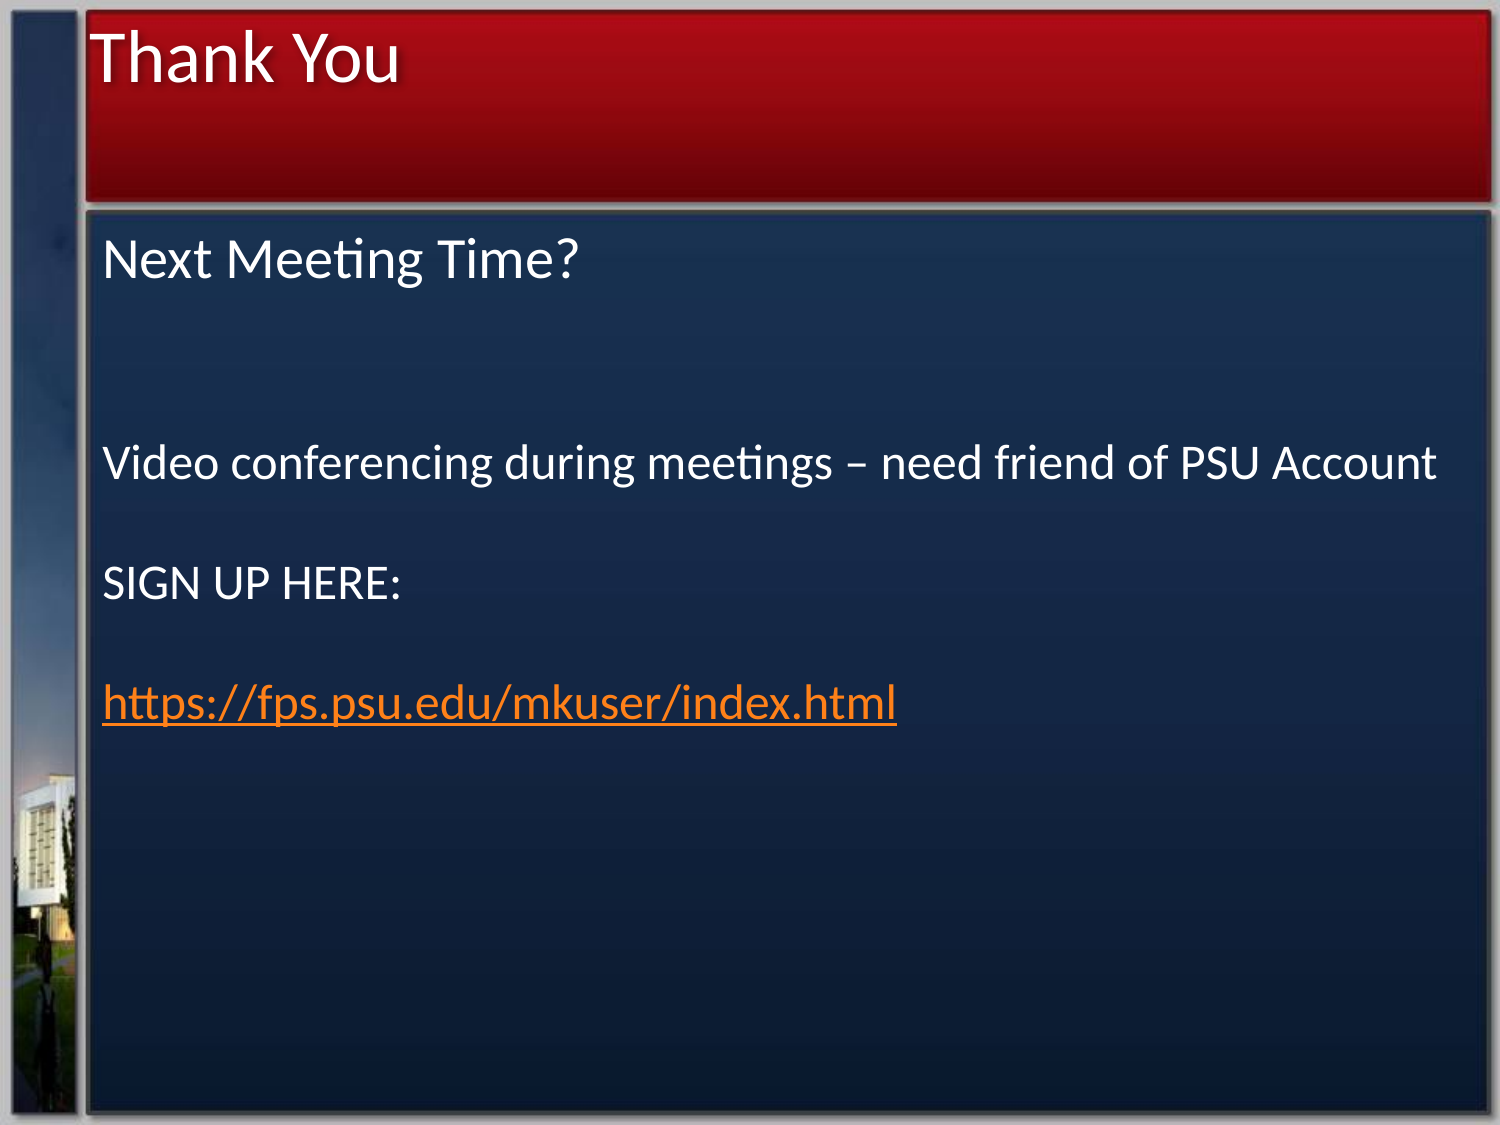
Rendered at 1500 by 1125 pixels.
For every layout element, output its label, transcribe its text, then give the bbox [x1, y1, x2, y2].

text_box Next Meeting Time? Video conferencing during meetings – need friend of PSU Account SIGN UP HERE: https://fps.psu.edu/mkuser/index.html [87, 212, 1463, 928]
text_box Thank You [74, 0, 963, 105]
picture [0, 0, 1500, 1125]
